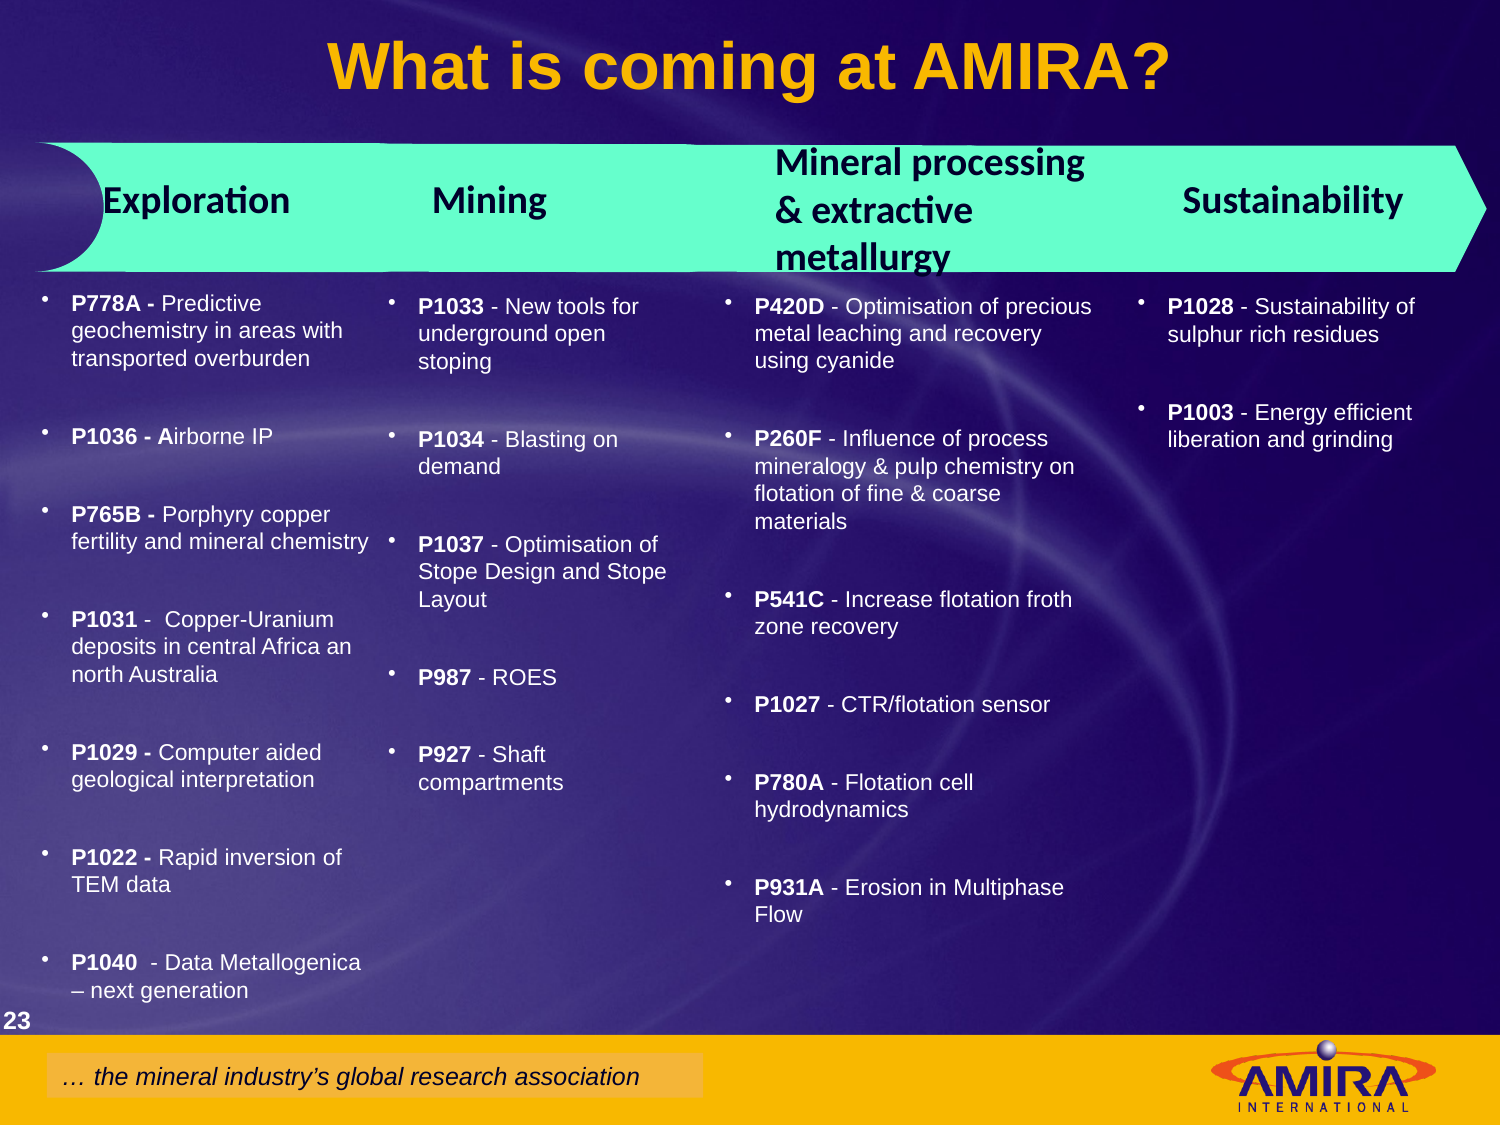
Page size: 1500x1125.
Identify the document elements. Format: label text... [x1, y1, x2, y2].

picture [1211, 1040, 1436, 1112]
text_box P1028 - Sustainability of sulphur rich residues P1003 - Energy efficient liberation and grinding [1122, 294, 1489, 460]
text_box P420D - Optimisation of precious metal leaching and recovery using cyanide P260F - Influence of process mineralogy & pulp chemistry on flotation of fine & coarse materials P541C - Increase flotation froth zone recovery P1027 - CTR/flotation sensor P780A - Flotation cell hydrodynamics P931A - Erosion in Multiphase Flow [709, 296, 1114, 974]
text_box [34, 128, 1487, 289]
picture [0, 0, 1500, 1034]
text_box P778A - Predictive geochemistry in areas with transported overburden P1036 - Airborne IP P765B - Porphyry copper fertility and mineral chemistry P1031 - Copper-Uranium deposits in central Africa an north Australia P1029 - Computer aided geological interpretation P1022 - Rapid inversion of TEM data P1040 - Data Metallogenica – next generation [26, 281, 387, 1011]
text_box P1033 - New tools for underground open stoping P1034 - Blasting on demand P1037 - Optimisation of Stope Design and Stope Layout P987 - ROES P927 - Shaft compartments [373, 296, 700, 842]
title What is coming at AMIRA? [112, 9, 1388, 116]
text_box 23 [0, 997, 59, 1043]
